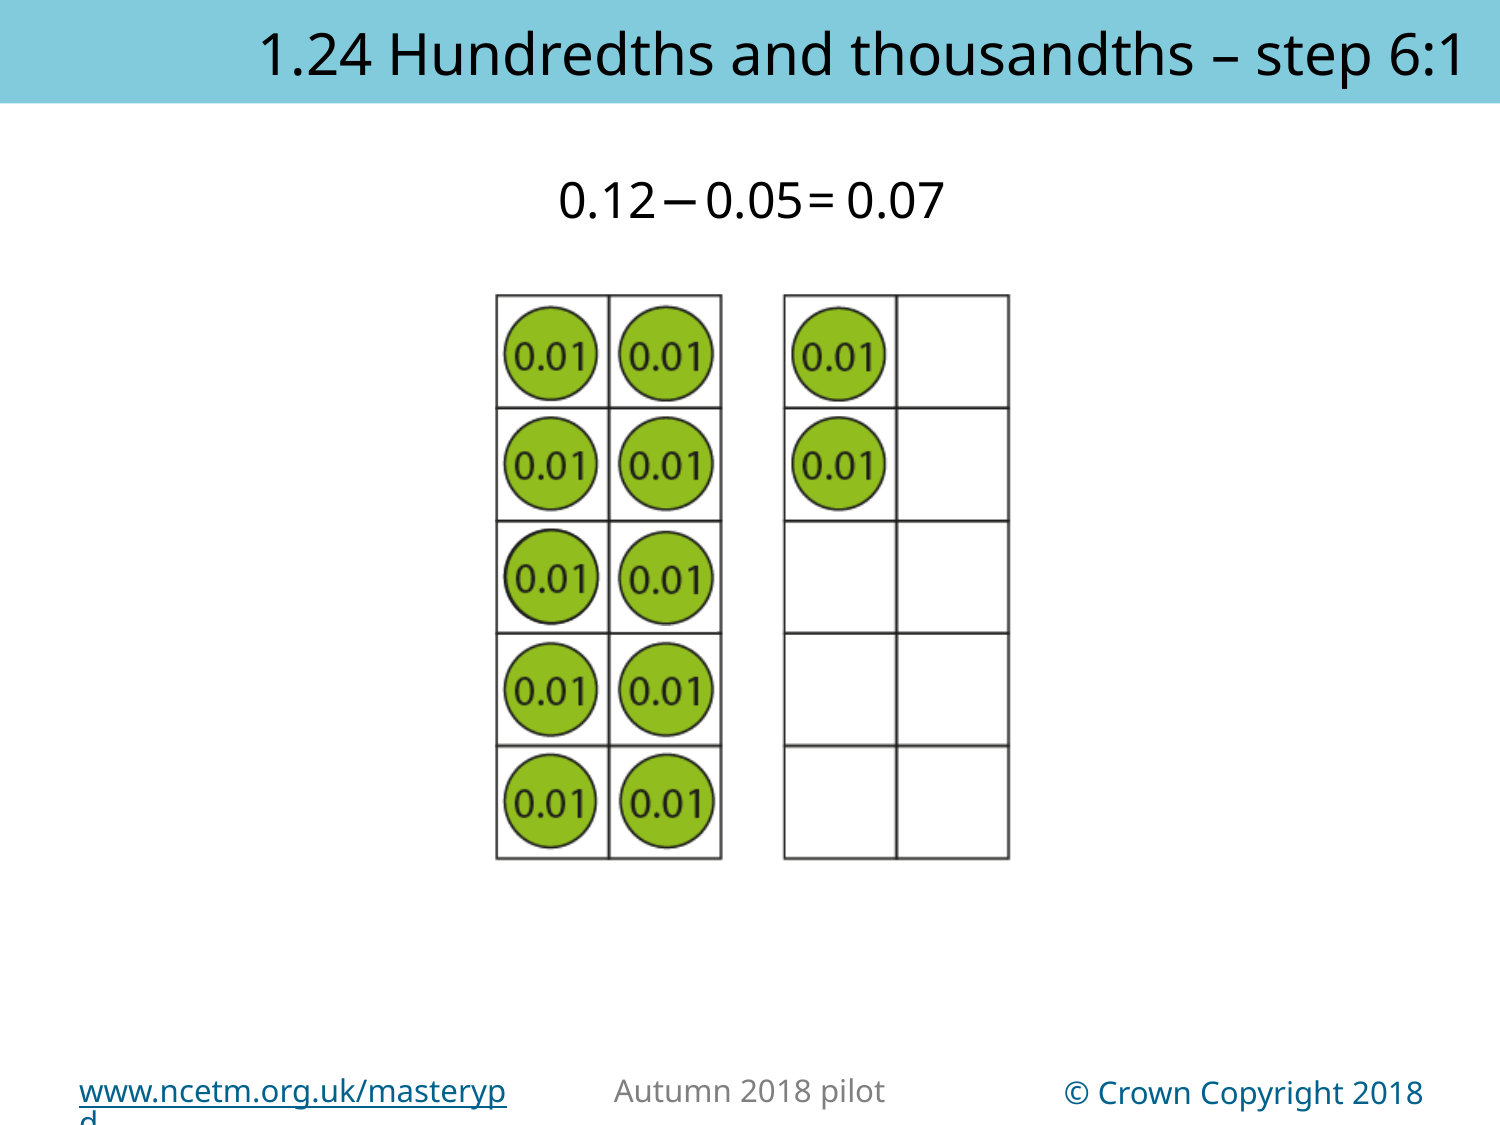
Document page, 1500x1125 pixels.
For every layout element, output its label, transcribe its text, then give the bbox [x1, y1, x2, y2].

text_box 0.07 [832, 161, 961, 237]
text_box 0.12 [543, 161, 644, 237]
text_box = [792, 161, 832, 237]
list 1.24 Hundredths and thousandths – step 6:1 [0, 0, 1500, 104]
text_box − [644, 161, 690, 237]
text_box 0.05 [690, 161, 792, 237]
picture [494, 293, 1046, 873]
